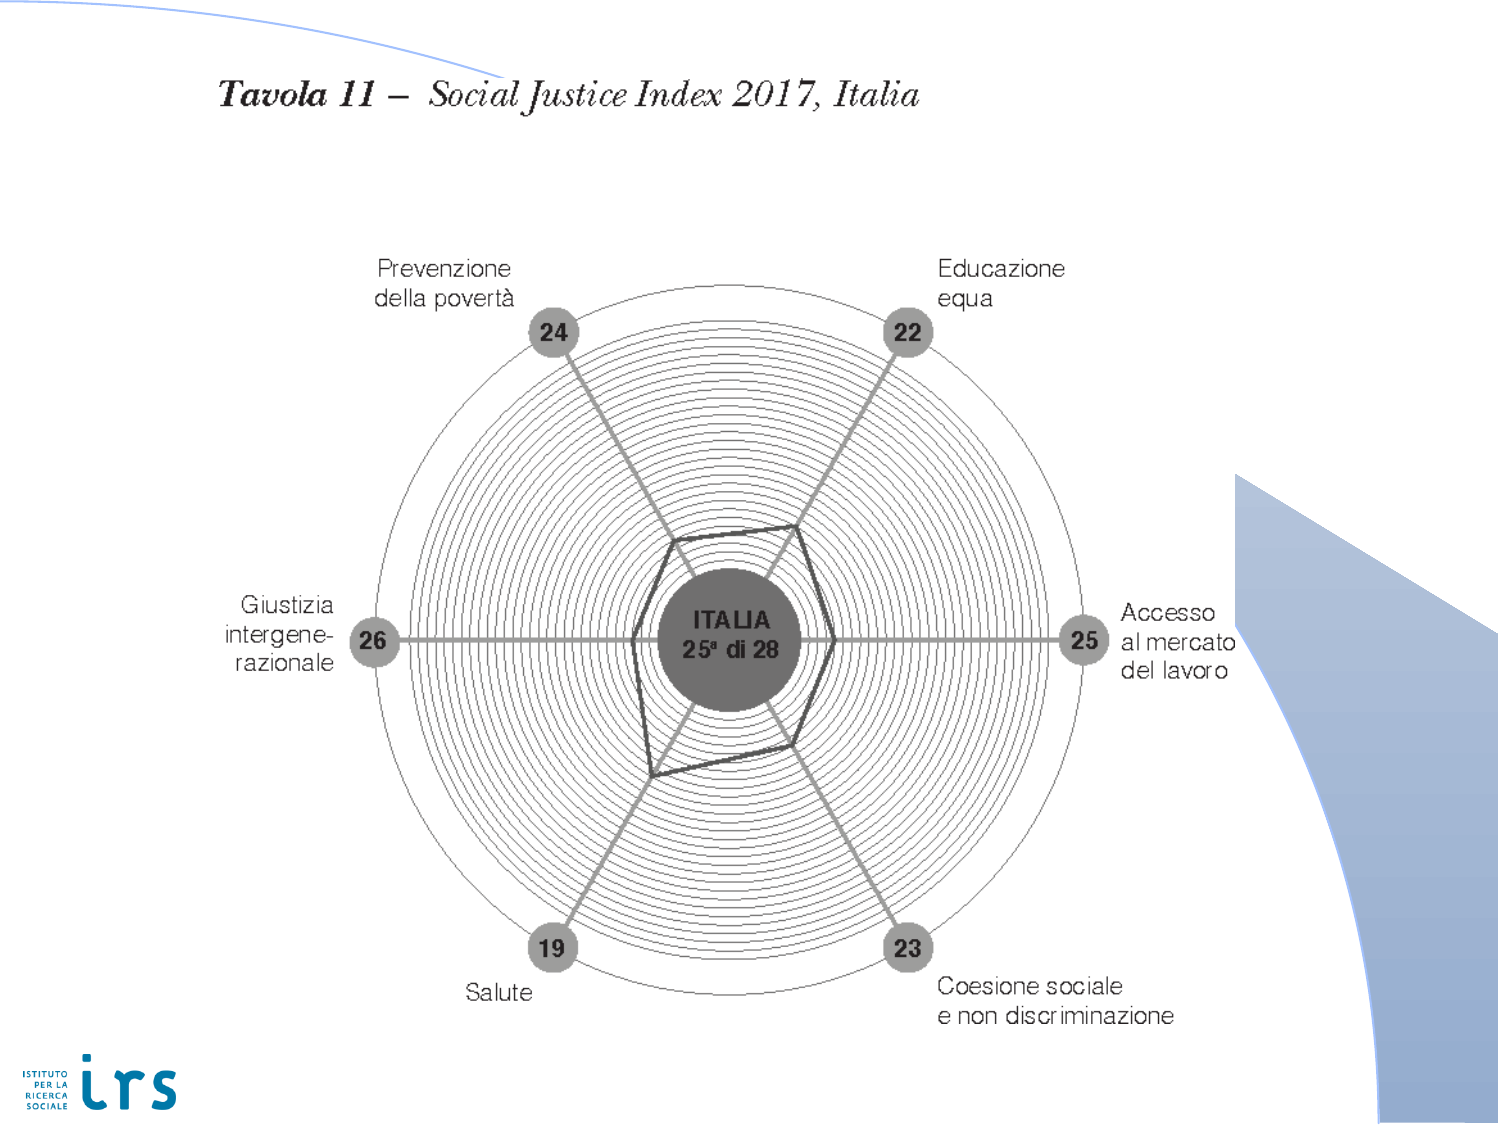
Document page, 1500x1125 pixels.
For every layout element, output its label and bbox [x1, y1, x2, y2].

picture [23, 1054, 176, 1110]
picture [163, 1077, 176, 1091]
list [218, 78, 1235, 1024]
